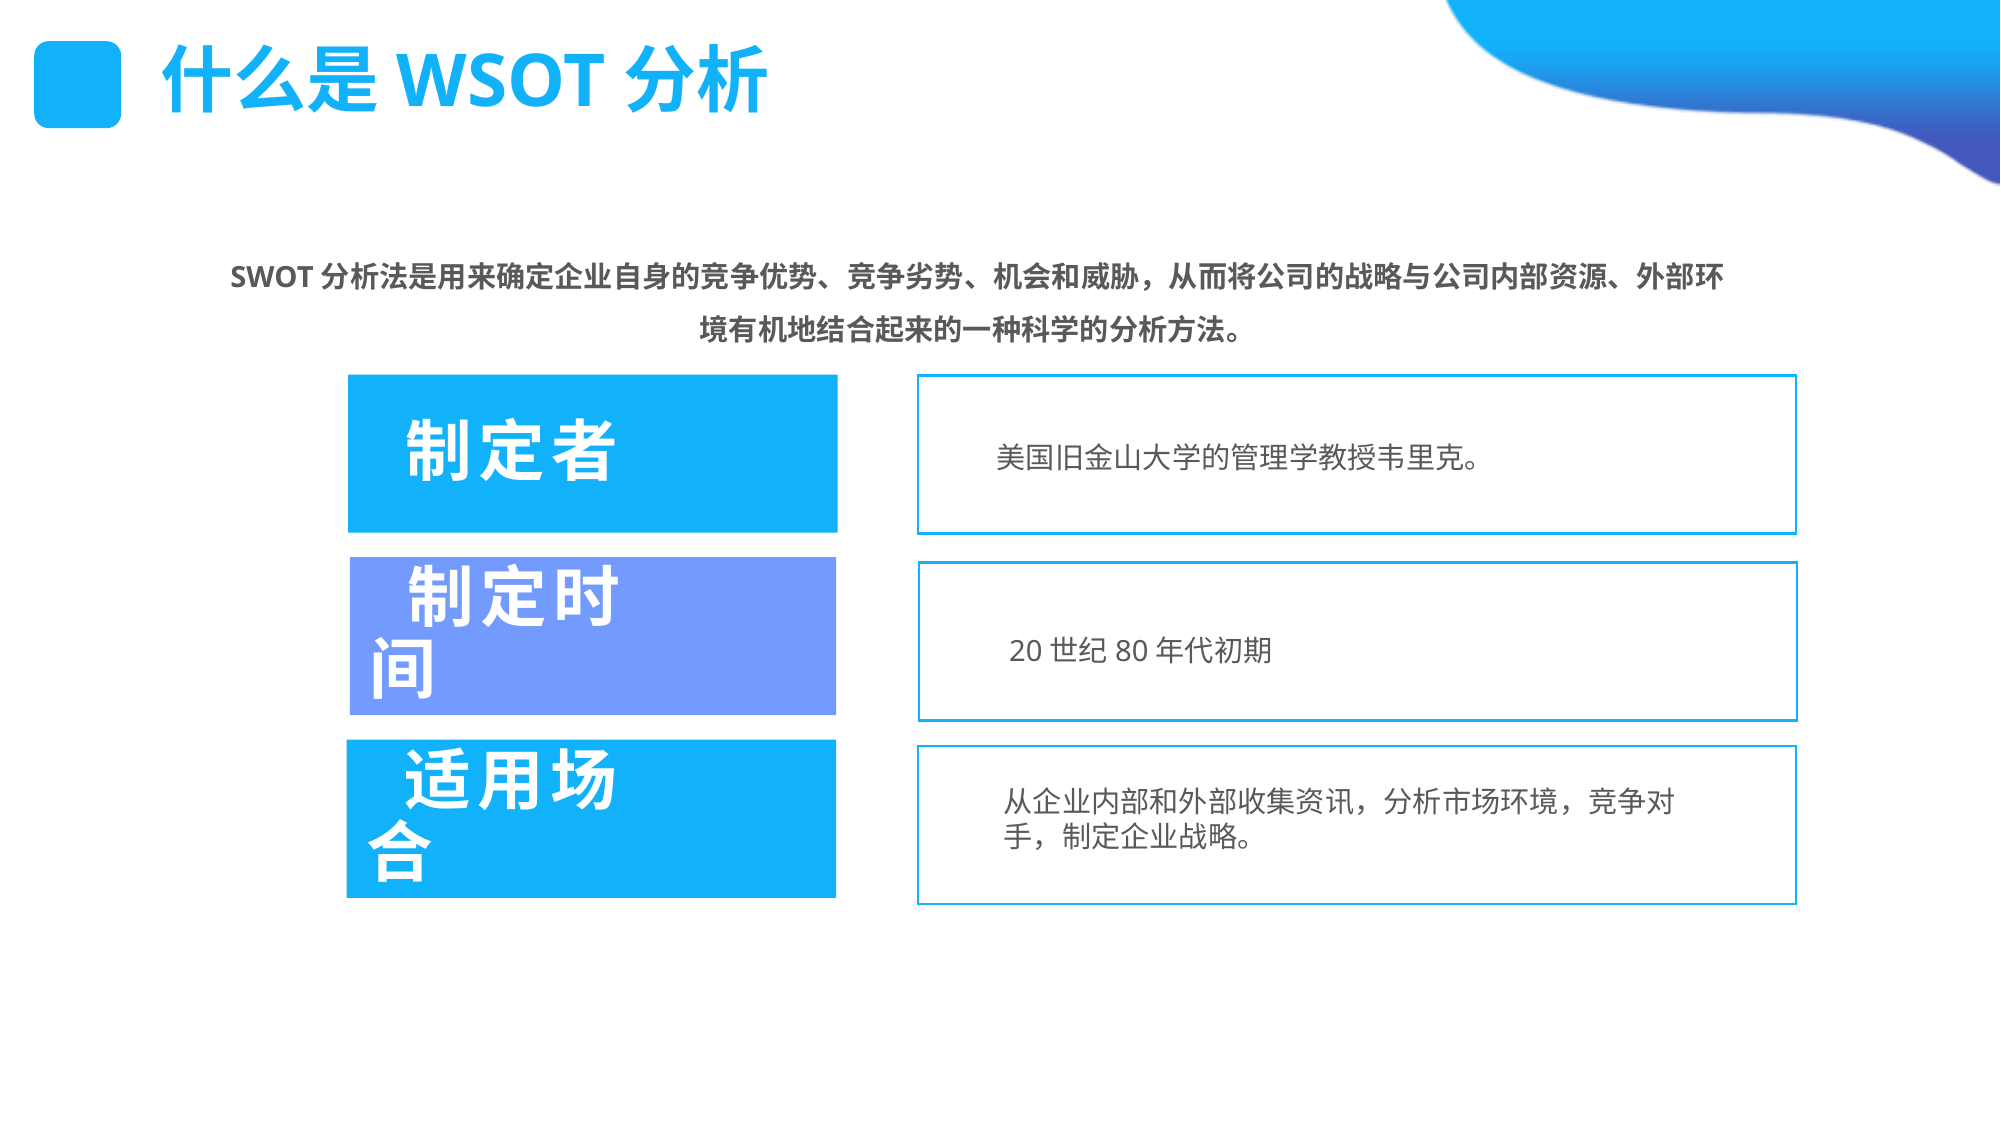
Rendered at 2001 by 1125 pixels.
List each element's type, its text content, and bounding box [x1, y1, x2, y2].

list SWOT分析法是用来确定企业自身的竞争优势、竞争劣势、机会和威胁，从而将公司的战略与公司内部资源、外部环境有机地结合起来的一种科学的分析方法。 [203, 233, 1752, 287]
text_box 适用场合 [346, 739, 837, 899]
text_box 制定时间 [349, 556, 837, 716]
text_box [917, 745, 1797, 904]
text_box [917, 562, 1798, 721]
text_box 制定者 [347, 374, 839, 534]
picture [1445, 0, 2000, 186]
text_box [904, 375, 1797, 534]
